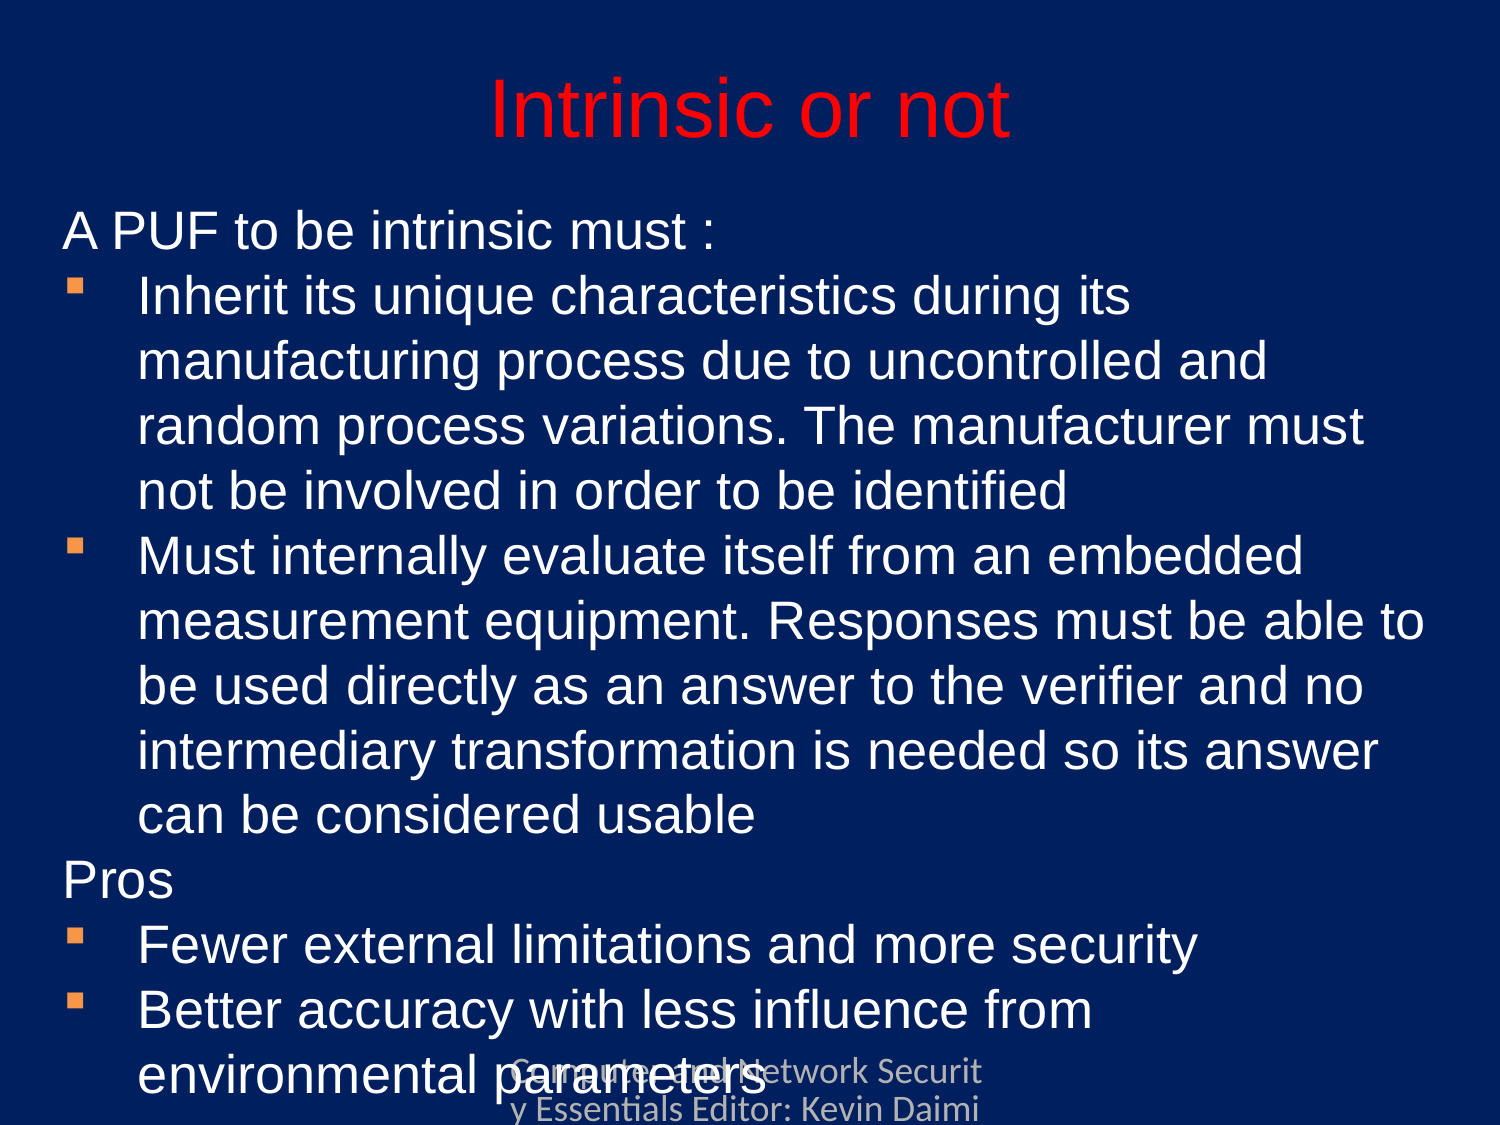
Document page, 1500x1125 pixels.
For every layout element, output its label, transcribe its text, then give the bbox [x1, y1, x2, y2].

list A PUF to be intrinsic must : Inherit its unique characteristics during its manufacturing process due to uncontrolled and random process variations. The manufacturer must not be involved in order to be identified Must internally evaluate itself from an embedded measurement equipment. Responses must be able to be used directly as an answer to the verifier and no intermediary transformation is needed so its answer can be considered usable Pros Fewer external limitations and more security Better accuracy with less influence from environmental parameters [62, 195, 1437, 1115]
footer Computer and Network Security Essentials Editor: Kevin Daimi Associate Editors: Guillermo Francia, Levent Ertaul, Luis H. Encinas, Eman El-Sheikh Published by Springer [510, 1046, 990, 1103]
title Intrinsic or not [44, 53, 1456, 155]
